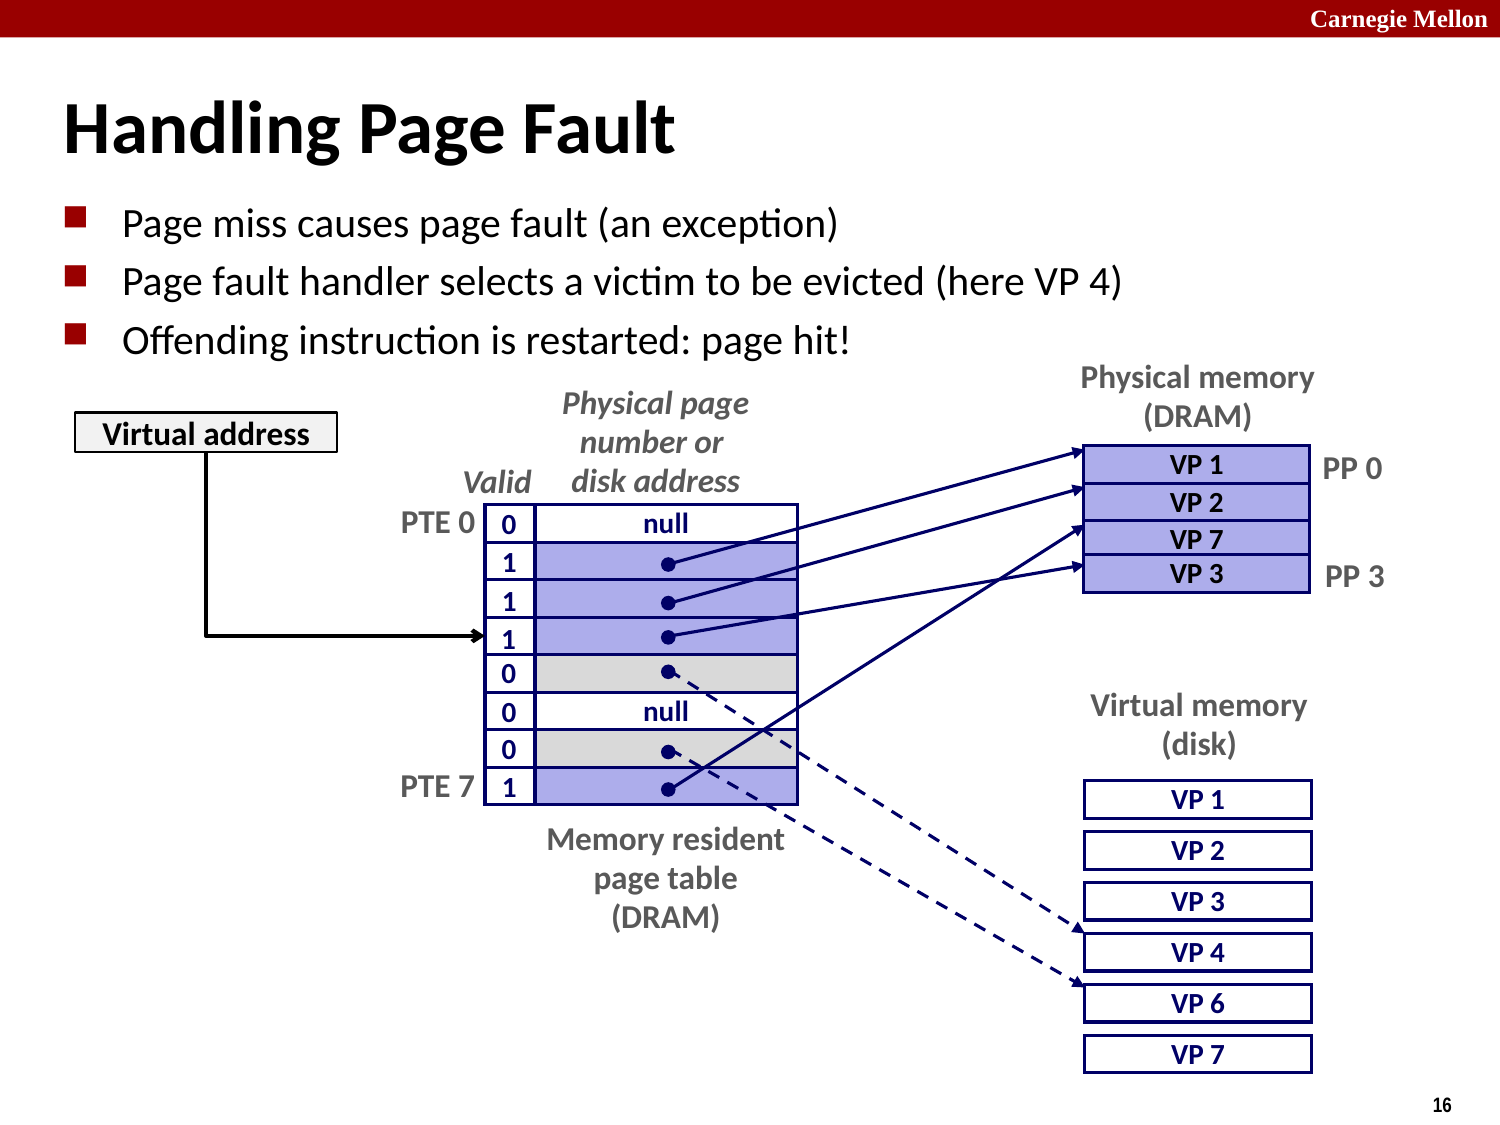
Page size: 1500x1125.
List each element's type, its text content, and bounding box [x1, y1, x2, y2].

text_box VP 2 [1083, 484, 1310, 521]
text_box 0 [486, 687, 532, 724]
text_box PTE 7 [385, 758, 490, 814]
text_box [535, 617, 798, 654]
text_box Virtual address [75, 412, 248, 453]
text_box Valid [447, 454, 560, 509]
text_box null [535, 504, 798, 542]
text_box PTE 0 [442, 494, 491, 549]
text_box VP 6 [1084, 984, 1312, 1022]
text_box [662, 558, 675, 571]
text_box VP 3 [1083, 554, 1310, 593]
text_box Virtual memory (disk) [1075, 677, 1324, 772]
text_box [662, 596, 675, 610]
text_box [531, 654, 535, 693]
text_box PP 3 [1310, 548, 1400, 603]
list Page miss causes page fault (an exception) Page fault handler selects a victim to be evicted (here VP 4) Offending instruction is restarted: page hit! [50, 188, 1414, 313]
text_box 1 [487, 537, 532, 576]
text_box [535, 767, 798, 805]
text_box Physical memory (DRAM) [1065, 349, 1330, 444]
text_box [662, 631, 675, 644]
text_box 1 [490, 775, 532, 813]
text_box Memory resident page table (DRAM) [531, 811, 801, 944]
text_box 0 [486, 648, 531, 687]
title Handling Page Fault [48, 58, 1408, 188]
text_box [999, 524, 1085, 579]
text_box Physical page number or disk address [547, 375, 765, 508]
text_box 1 [487, 576, 532, 626]
text_box [675, 446, 1083, 563]
text_box [1071, 921, 1085, 934]
text_box 0 [486, 724, 532, 775]
text_box [662, 745, 675, 759]
text_box VP 2 [1084, 831, 1312, 870]
text_box [535, 730, 761, 767]
text_box [670, 560, 1085, 637]
text_box VP 4 [1084, 933, 1312, 971]
text_box PP 0 [1307, 440, 1398, 495]
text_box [253, 404, 438, 684]
text_box VP 7 [1084, 1035, 1312, 1073]
text_box [535, 654, 798, 693]
text_box [707, 730, 798, 767]
text_box [1066, 975, 1084, 988]
text_box VP 1 [1083, 445, 1310, 484]
text_box 1 [486, 614, 531, 648]
text_box [662, 783, 675, 796]
text_box [662, 665, 675, 679]
text_box [531, 617, 535, 654]
text_box null [535, 693, 798, 730]
text_box VP 3 [1084, 882, 1312, 921]
text_box VP 7 [1083, 521, 1310, 554]
text_box [535, 579, 798, 617]
text_box 0 [491, 499, 532, 537]
text_box VP 1 [1084, 780, 1312, 819]
text_box [675, 484, 1083, 602]
text_box [535, 542, 798, 579]
